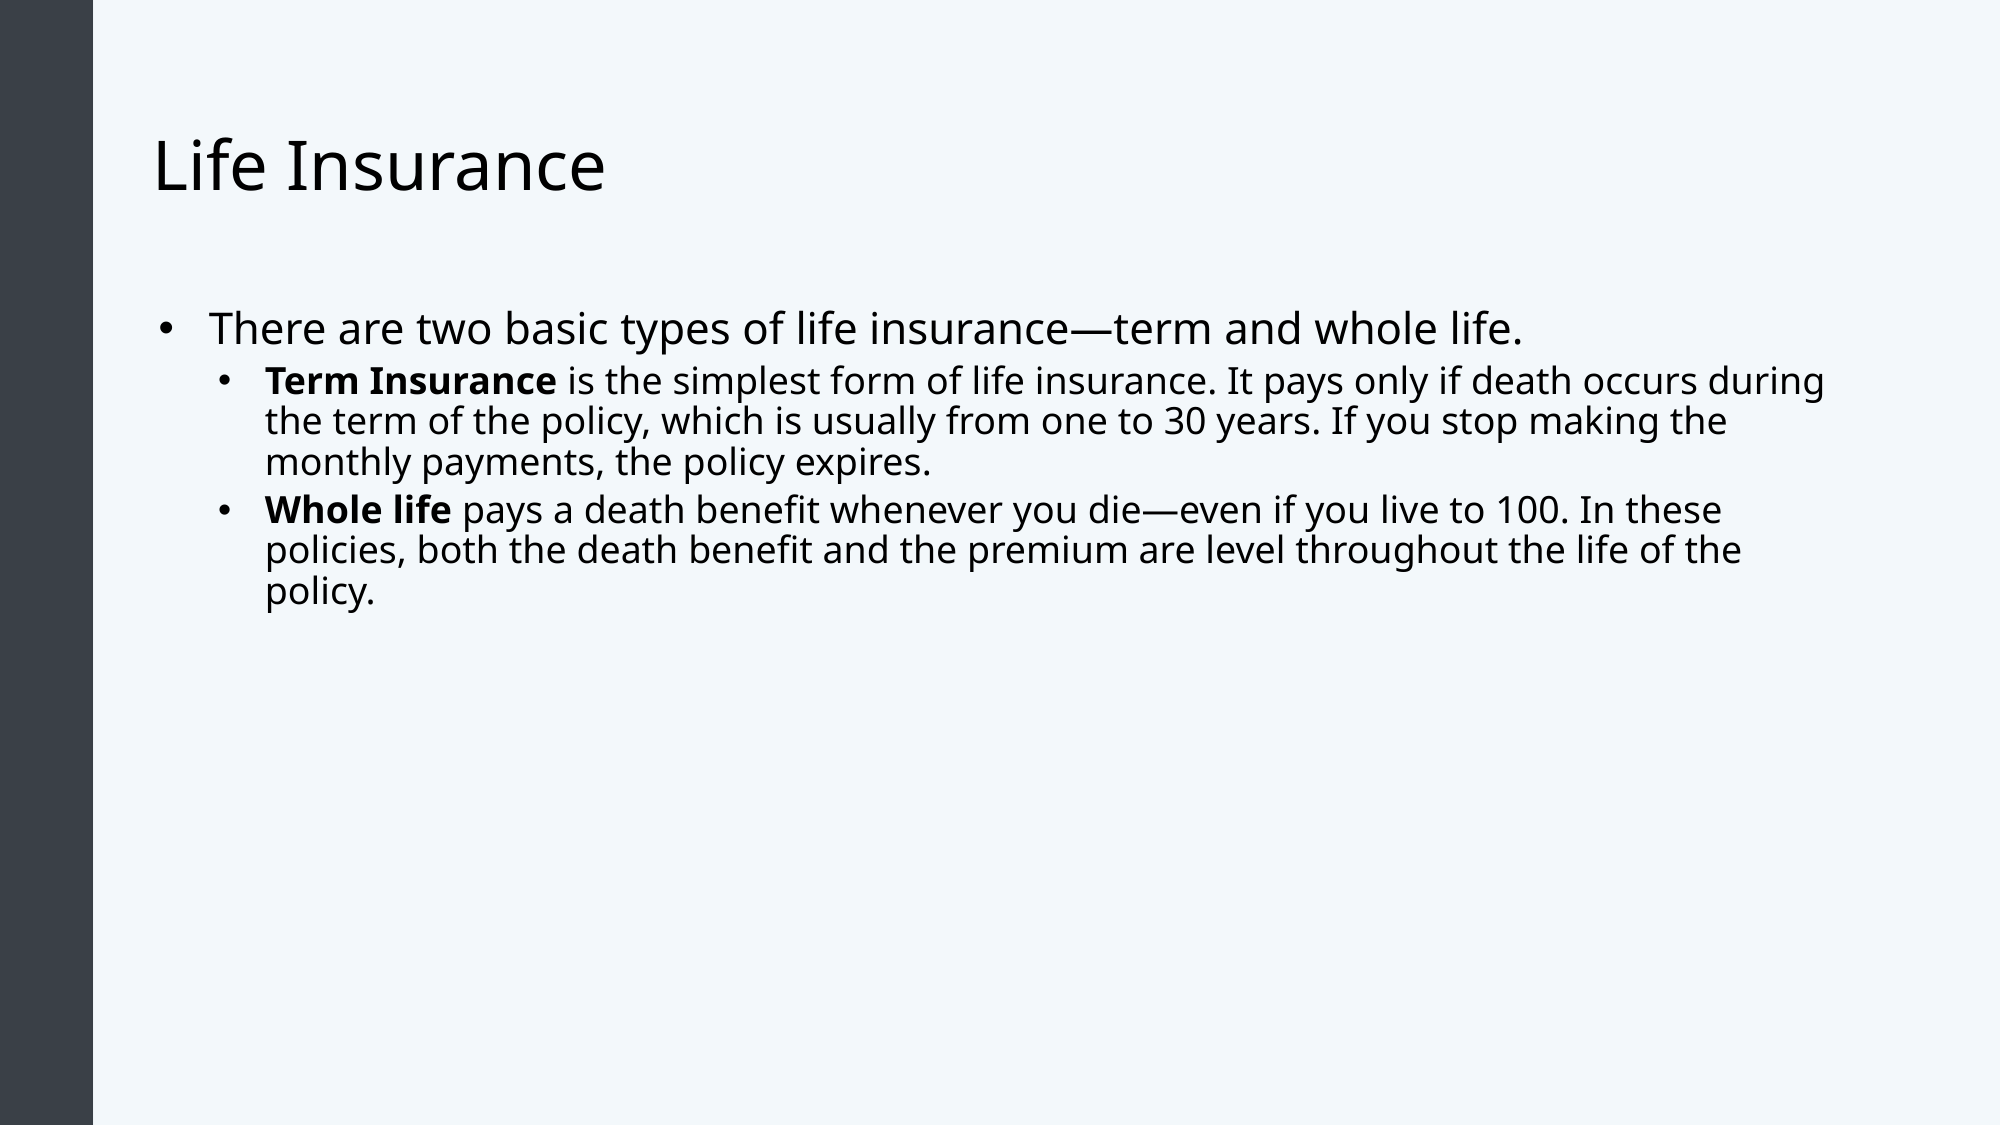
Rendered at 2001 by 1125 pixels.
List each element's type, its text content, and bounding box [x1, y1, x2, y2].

title Life Insurance [137, 59, 1863, 278]
list There are two basic types of life insurance—term and whole life. Term Insurance is the simplest form of life insurance. It pays only if death occurs during the term of the policy, which is usually from one to 30 years. If you stop making the monthly payments, the policy expires. Whole life pays a death benefit whenever you die—even if you live to 100. In these policies, both the death benefit and the premium are level throughout the life of the policy. [137, 299, 1863, 1014]
